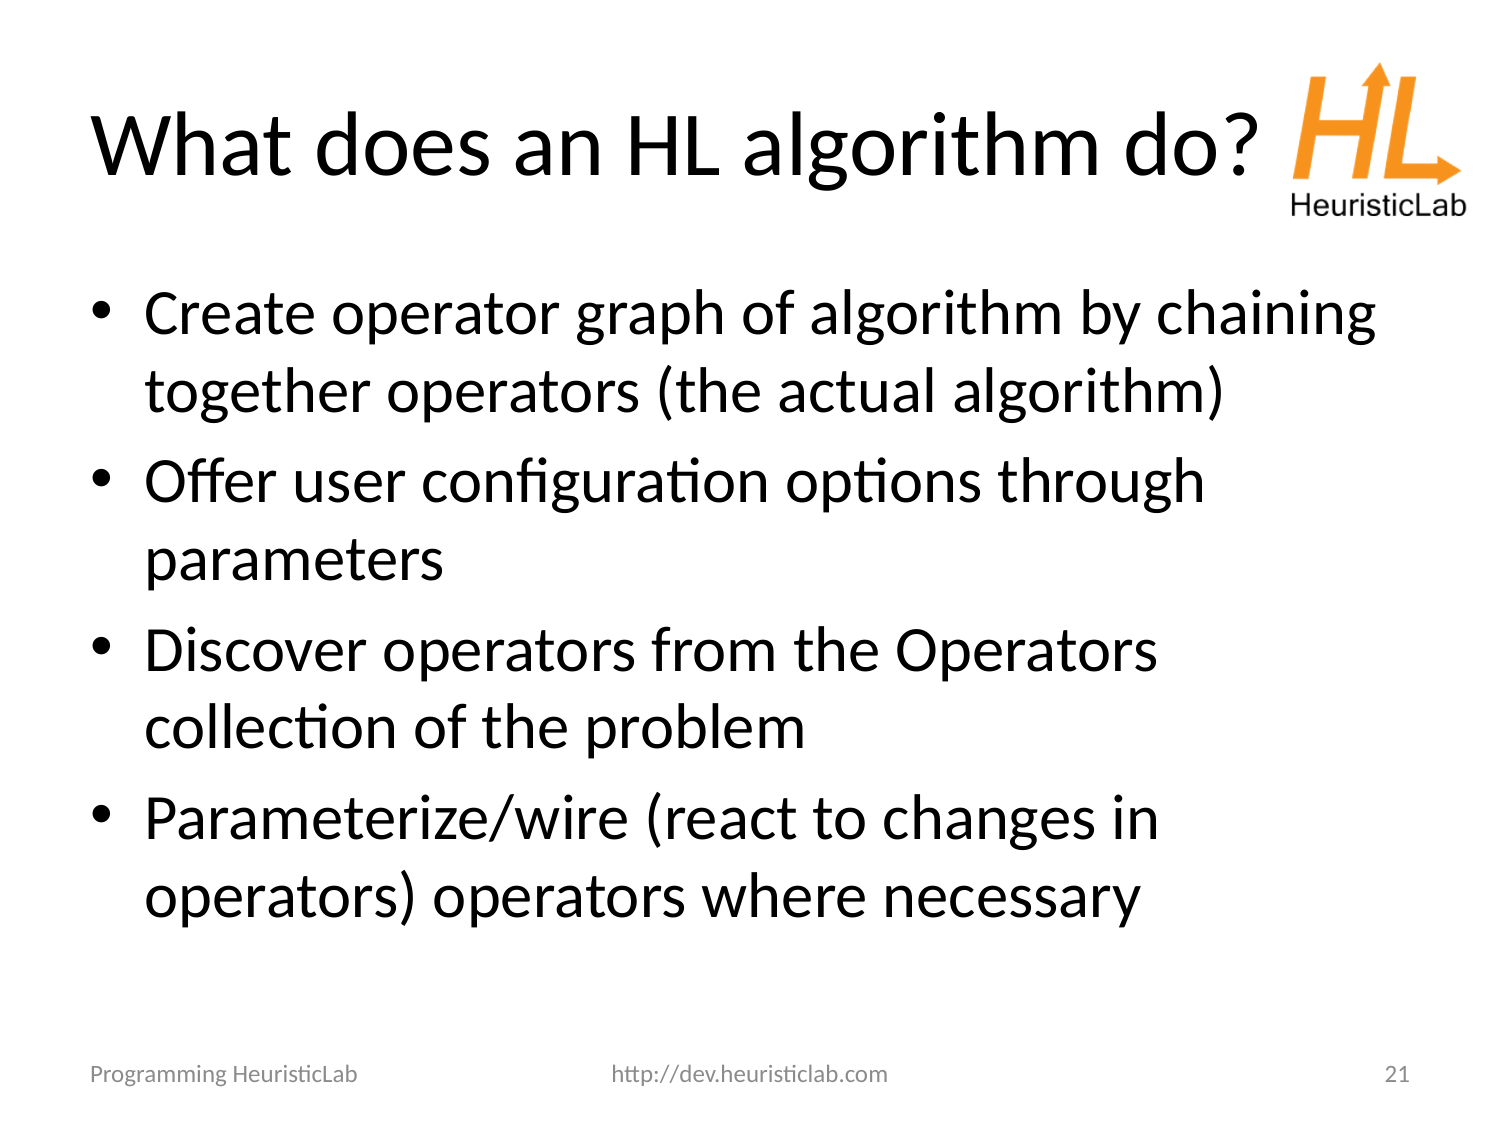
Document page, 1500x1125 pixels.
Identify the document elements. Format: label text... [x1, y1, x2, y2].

footer http://dev.heuristiclab.com [512, 1042, 988, 1103]
slide_number 21 [1074, 1042, 1425, 1103]
slide_number Programming HeuristicLab [75, 1042, 425, 1103]
title What does an HL algorithm do? [75, 45, 1282, 233]
list Create operator graph of algorithm by chaining together operators (the actual algorithm) Offer user configuration options through parameters Discover operators from the Operators collection of the problem Parameterize/wire (react to changes in operators) operators where necessary [75, 262, 1425, 1005]
picture [1281, 27, 1474, 244]
